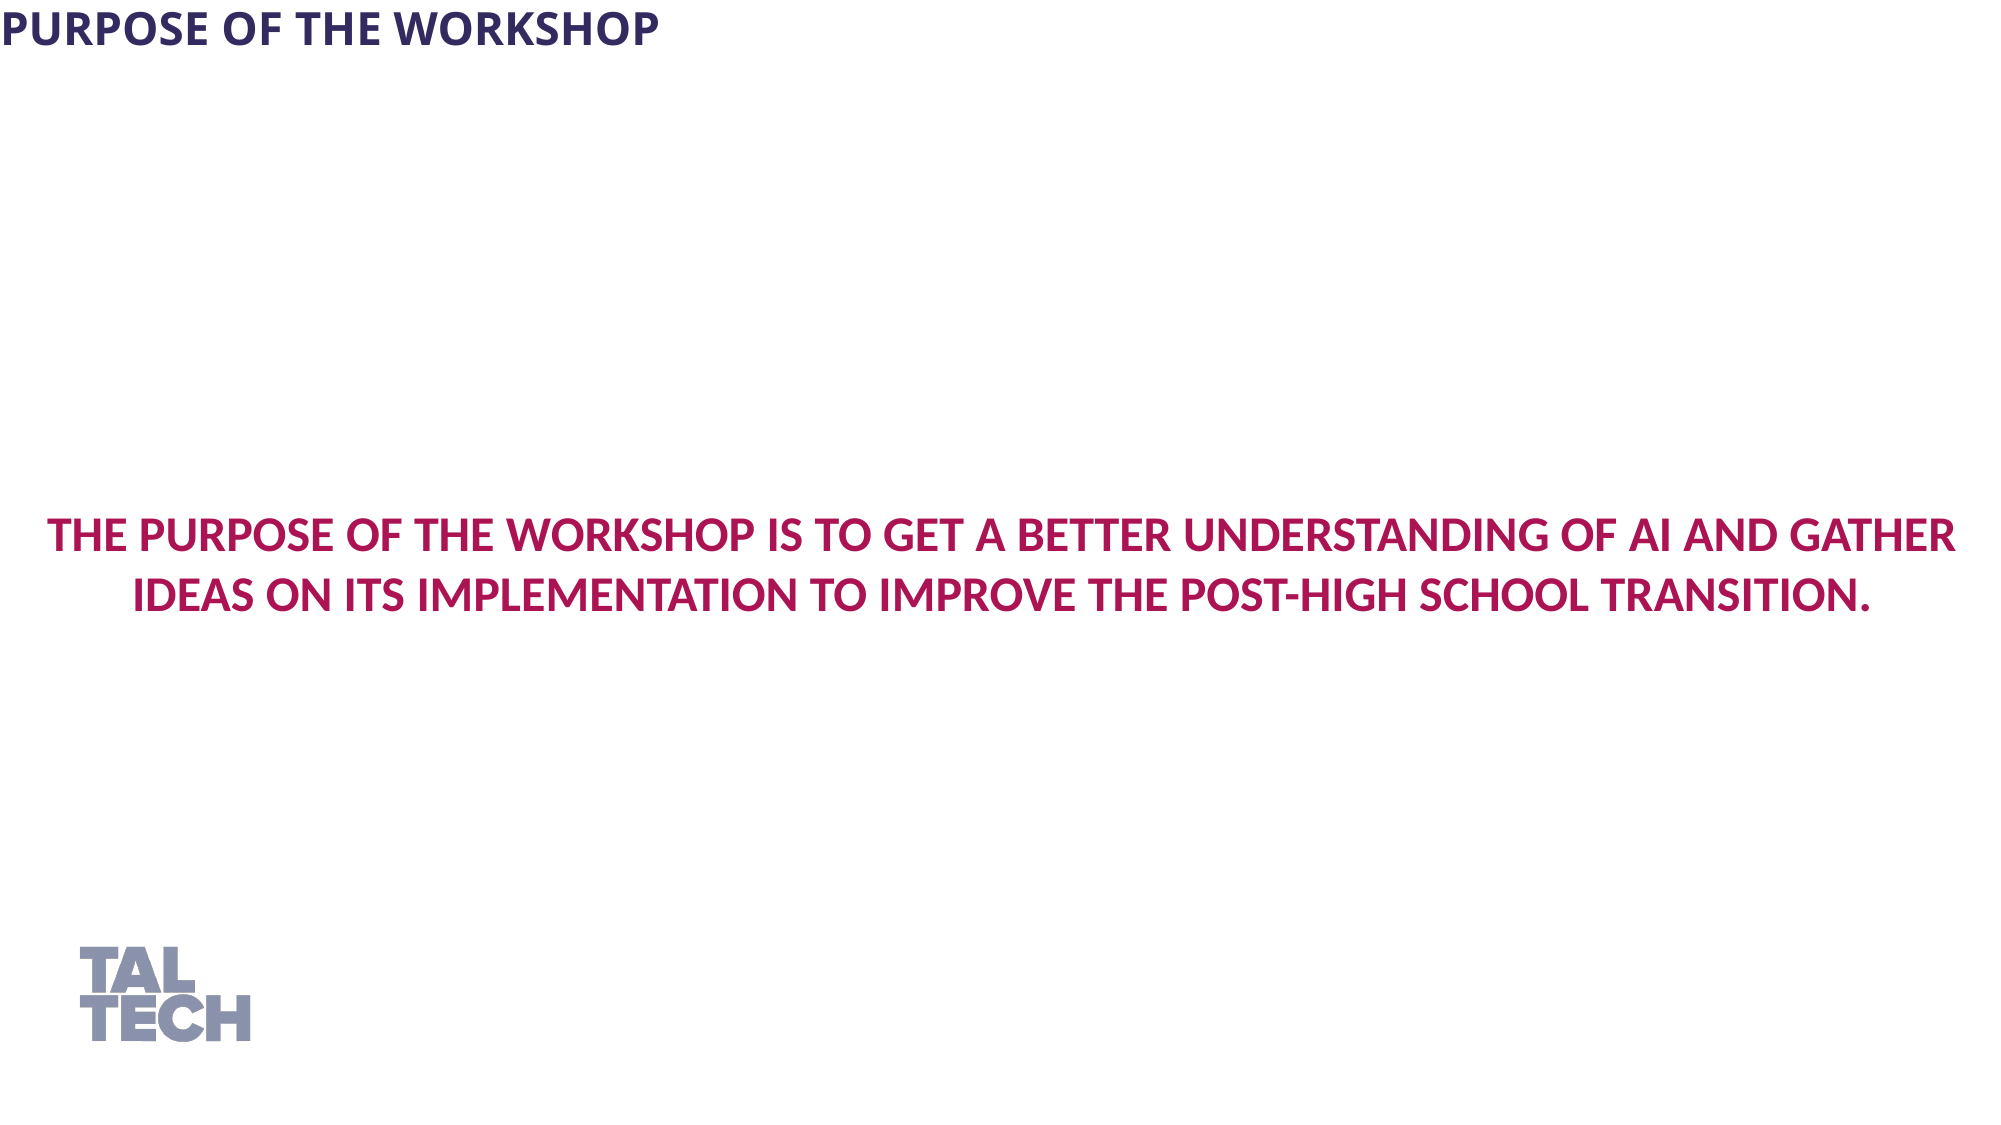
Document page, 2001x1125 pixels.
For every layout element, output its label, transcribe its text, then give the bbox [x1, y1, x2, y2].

picture [75, 940, 254, 1047]
text_box THE PURPOSE OF THE WORKSHOP IS TO GET A BETTER UNDERSTANDING OF AI AND GATHER IDEAS ON ITS IMPLEMENTATION TO IMPROVE THE POST-HIGH SCHOOL TRANSITION. [2, 494, 2000, 629]
list Purpose of the workshop [0, 0, 1003, 124]
